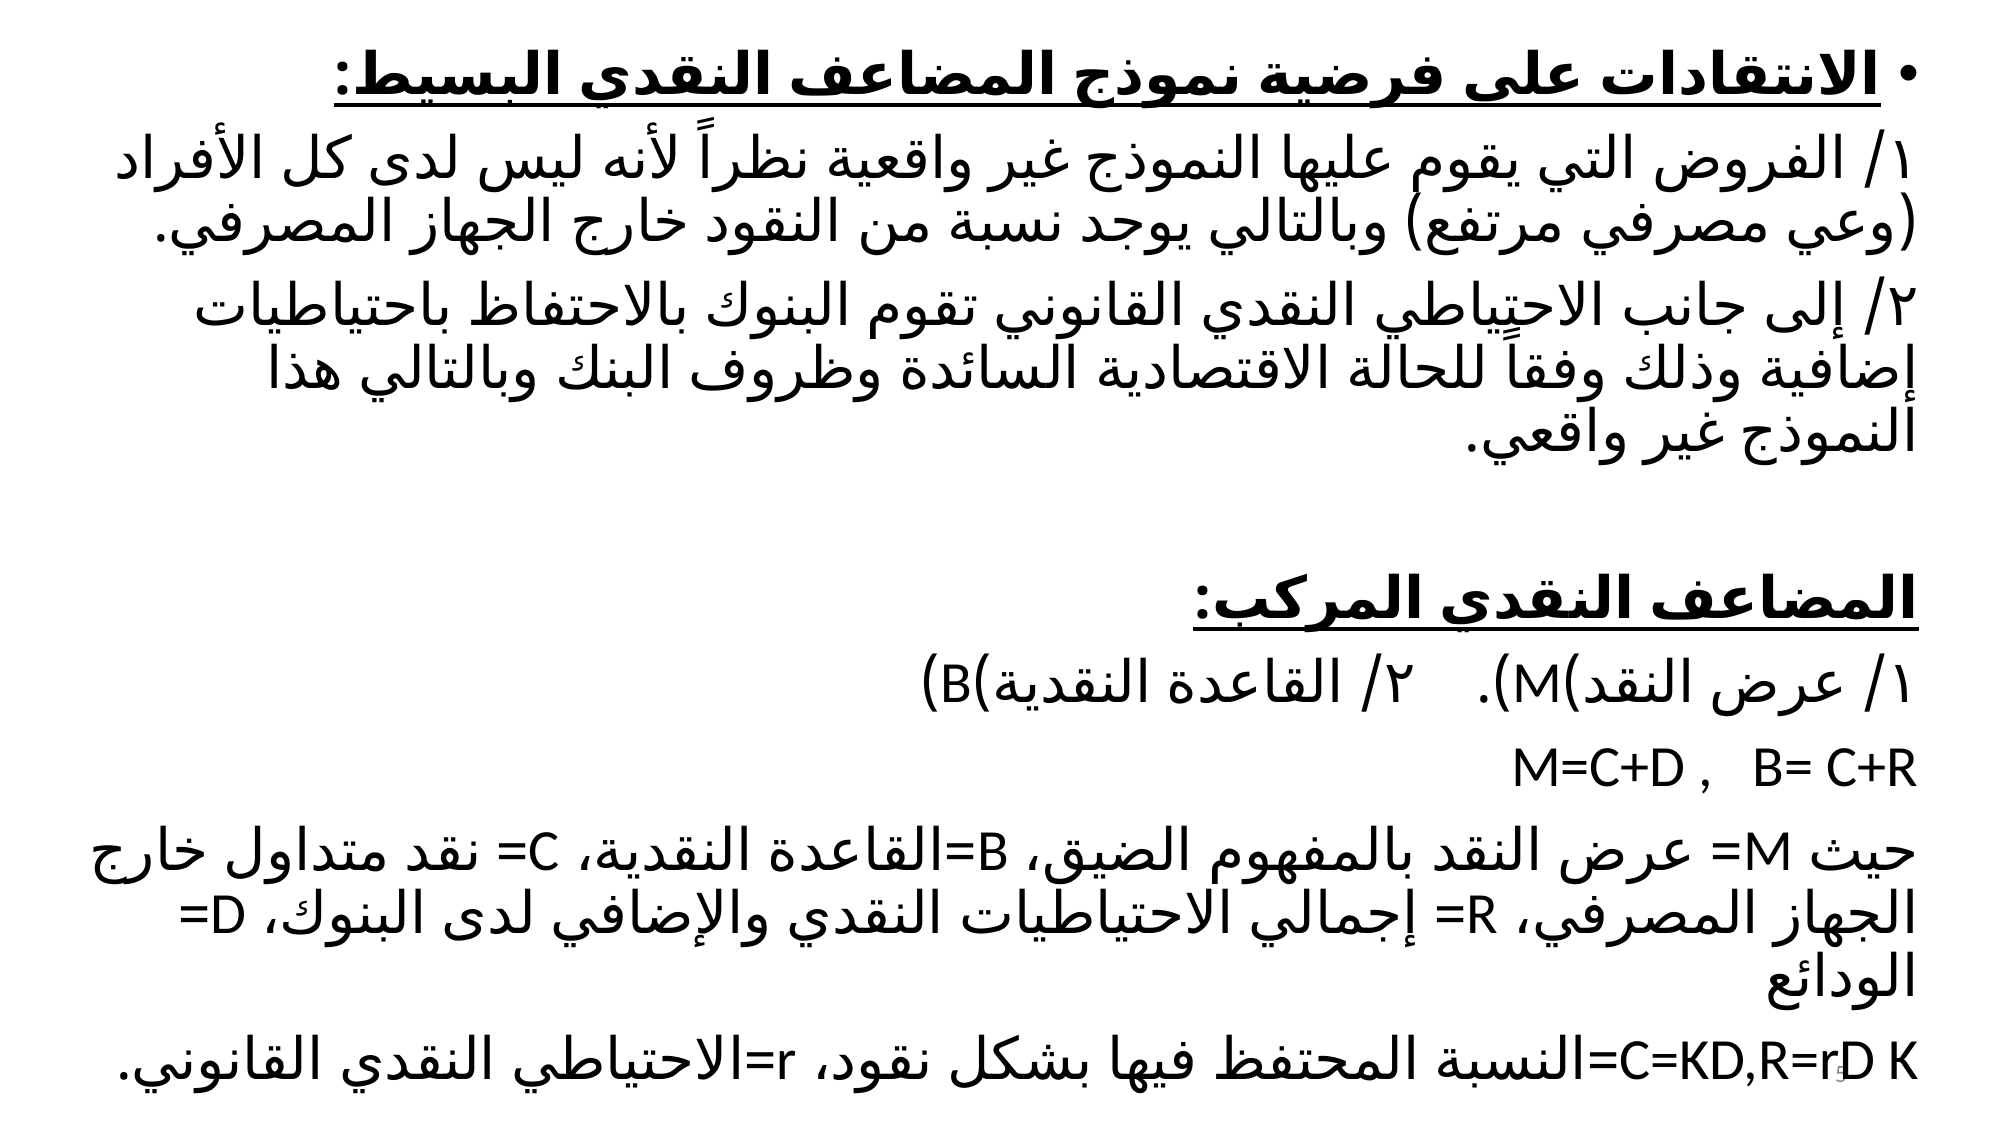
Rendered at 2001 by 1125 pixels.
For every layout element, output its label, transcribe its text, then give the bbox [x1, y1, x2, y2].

slide_number 5 [1412, 1042, 1863, 1103]
list الانتقادات على فرضية نموذج المضاعف النقدي البسيط: ١/ الفروض التي يقوم عليها النموذج غير واقعية نظراً لأنه ليس لدى كل الأفراد (وعي مصرفي مرتفع) وبالتالي يوجد نسبة من النقود خارج الجهاز المصرفي. ٢/ إلى جانب الاحتياطي النقدي القانوني تقوم البنوك بالاحتفاظ باحتياطيات إضافية وذلك وفقاً للحالة الاقتصادية السائدة وظروف البنك وبالتالي هذا النموذج غير واقعي. المضاعف النقدي المركب: ١/ عرض النقد)M). ٢/ القاعدة النقدية)B) M=C+D , B= C+R حيث M= عرض النقد بالمفهوم الضيق، B=القاعدة النقدية، C= نقد متداول خارج الجهاز المصرفي، R= إجمالي الاحتياطيات النقدي والإضافي لدى البنوك، D= الودائع C=KD,R=rD K=النسبة المحتفظ فيها بشكل نقود، r=الاحتياطي النقدي القانوني. [60, 36, 1934, 1014]
